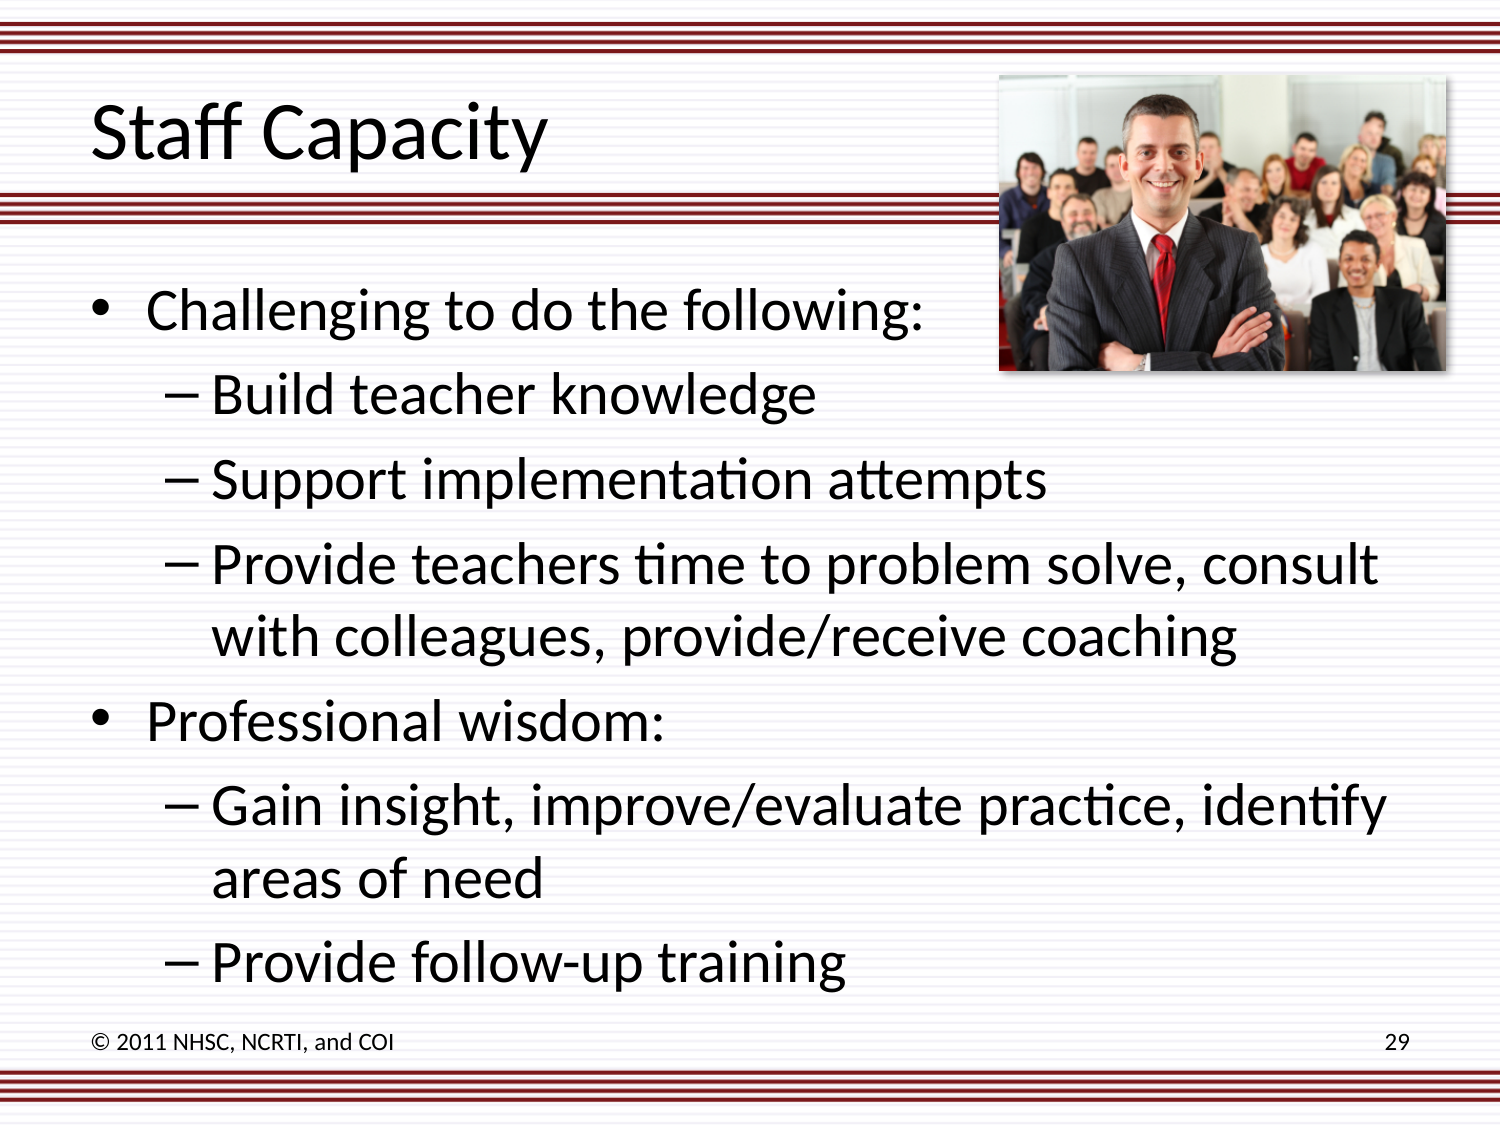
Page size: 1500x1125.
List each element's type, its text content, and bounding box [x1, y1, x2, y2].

title Staff Capacity [74, 44, 1426, 209]
picture [0, 0, 1500, 1125]
list Challenging to do the following: Build teacher knowledge Support implementation attempts Provide teachers time to problem solve, consult with colleagues, provide/receive coaching Professional wisdom: Gain insight, improve/evaluate practice, identify areas of need Provide follow-up training [74, 262, 1426, 1006]
slide_number 29 [1074, 1010, 1425, 1071]
footer © 2011 NHSC, NCRTI, and COI [75, 1010, 550, 1071]
